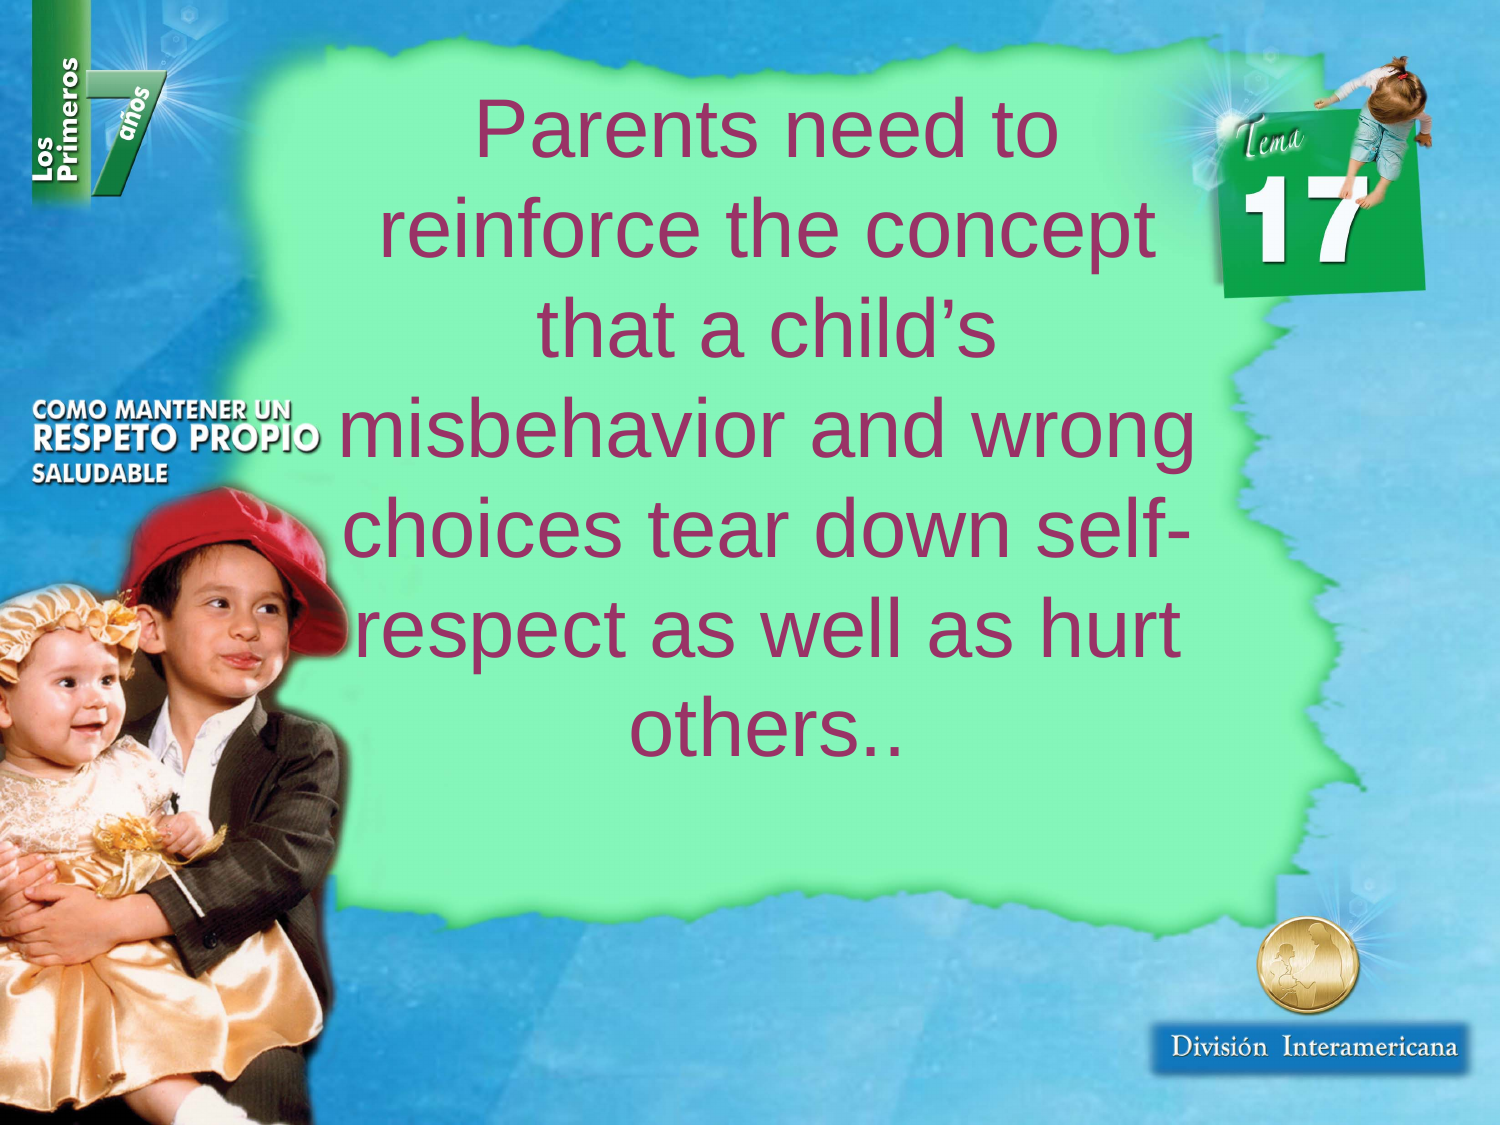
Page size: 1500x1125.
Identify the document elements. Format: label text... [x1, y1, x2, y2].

picture [0, 0, 1500, 1125]
text_box Parents need to reinforce the concept that a child’s misbehavior and wrong choices tear down self-respect as well as hurt others.. [301, 66, 1235, 781]
